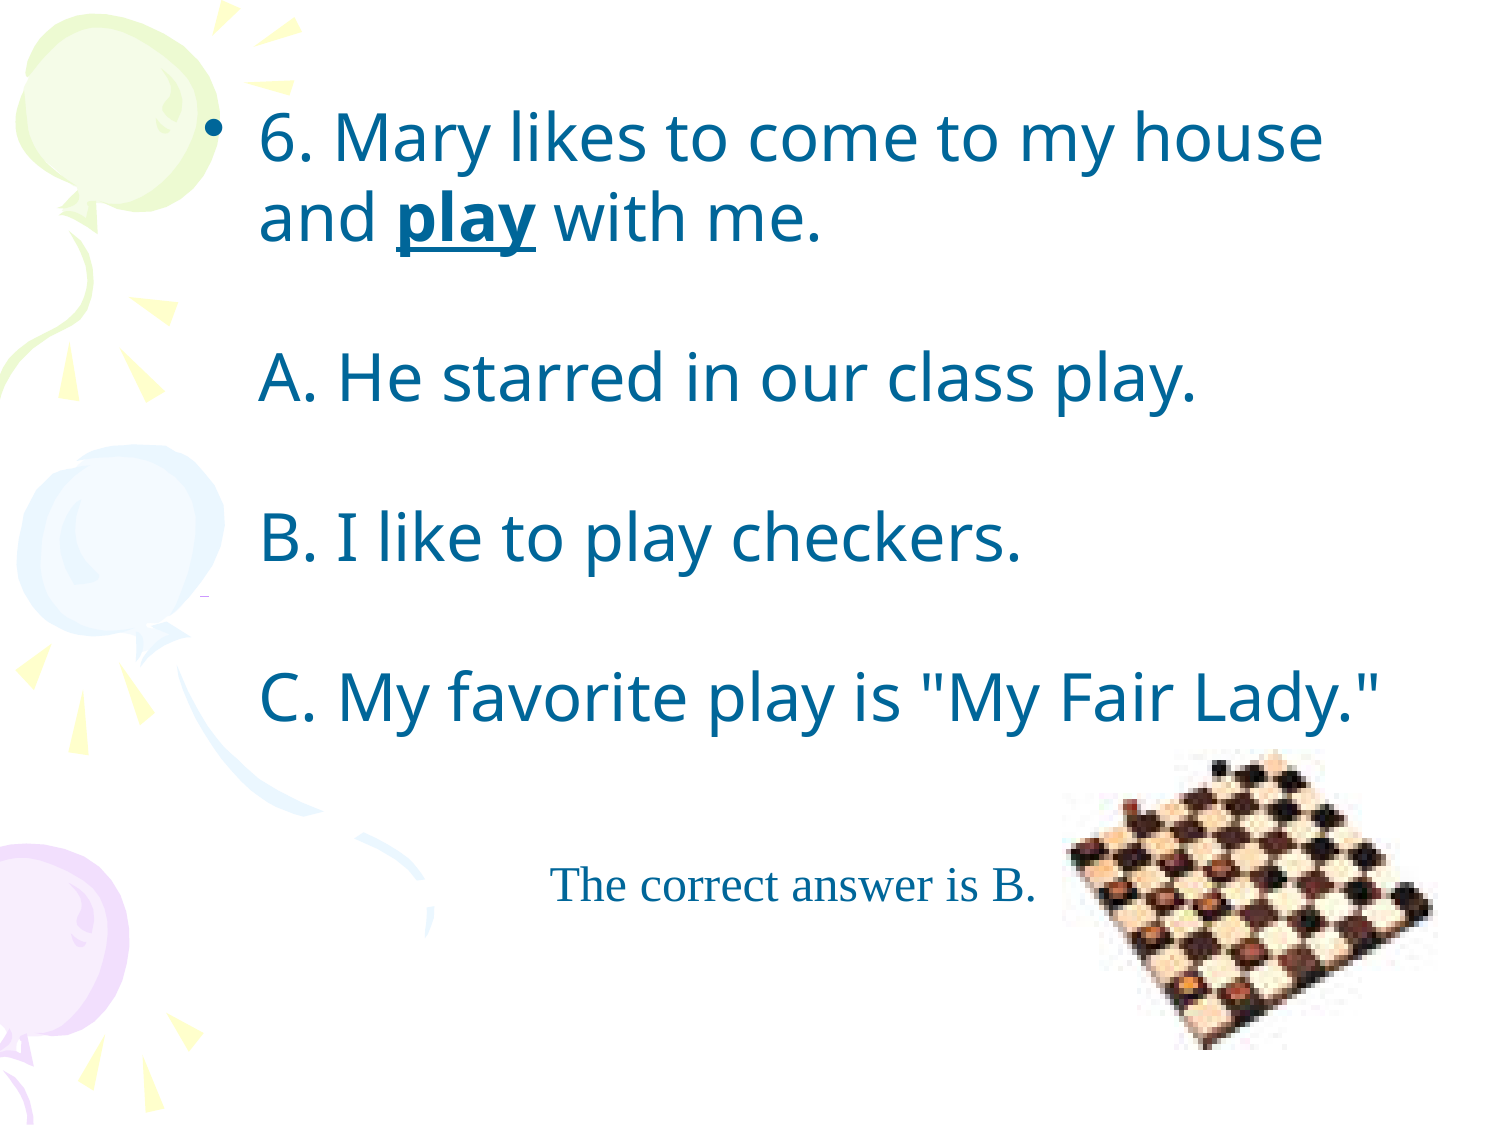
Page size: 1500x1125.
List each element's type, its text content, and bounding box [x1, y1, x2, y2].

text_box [185, 507, 1315, 618]
text_box The correct answer is B. [534, 844, 1053, 919]
picture [1062, 749, 1438, 1051]
list 6. Mary likes to come to my house and play with me. A. He starred in our class play. B. I like to play checkers. C. My favorite play is "My Fair Lady." [187, 87, 1463, 826]
